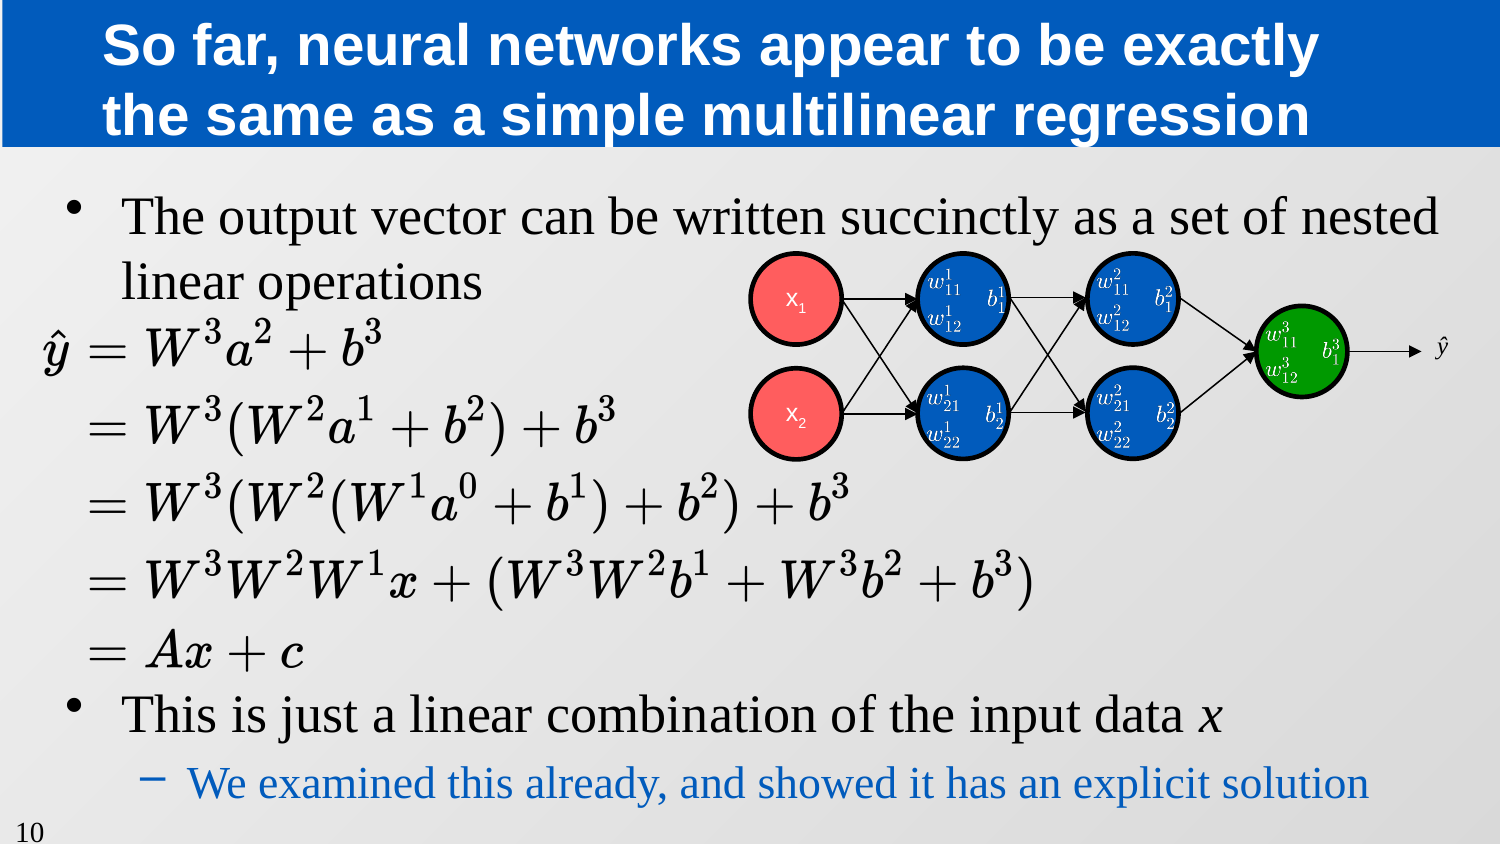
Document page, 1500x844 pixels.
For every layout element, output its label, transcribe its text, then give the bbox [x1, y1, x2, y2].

picture [41, 317, 1037, 681]
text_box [750, 253, 1492, 460]
list The output vector can be written succinctly as a set of nested linear operations This is just a linear combination of the input data x We examined this already, and showed it has an explicit solution [49, 468, 1488, 761]
slide_number 10 [0, 806, 101, 844]
list The output vector can be written succinctly as a set of nested linear operations This is just a linear combination of the input data x We examined this already, and showed it has an explicit solution [49, 172, 1488, 316]
title So far, neural networks appear to be exactly the same as a simple multilinear regression [87, 0, 1363, 147]
